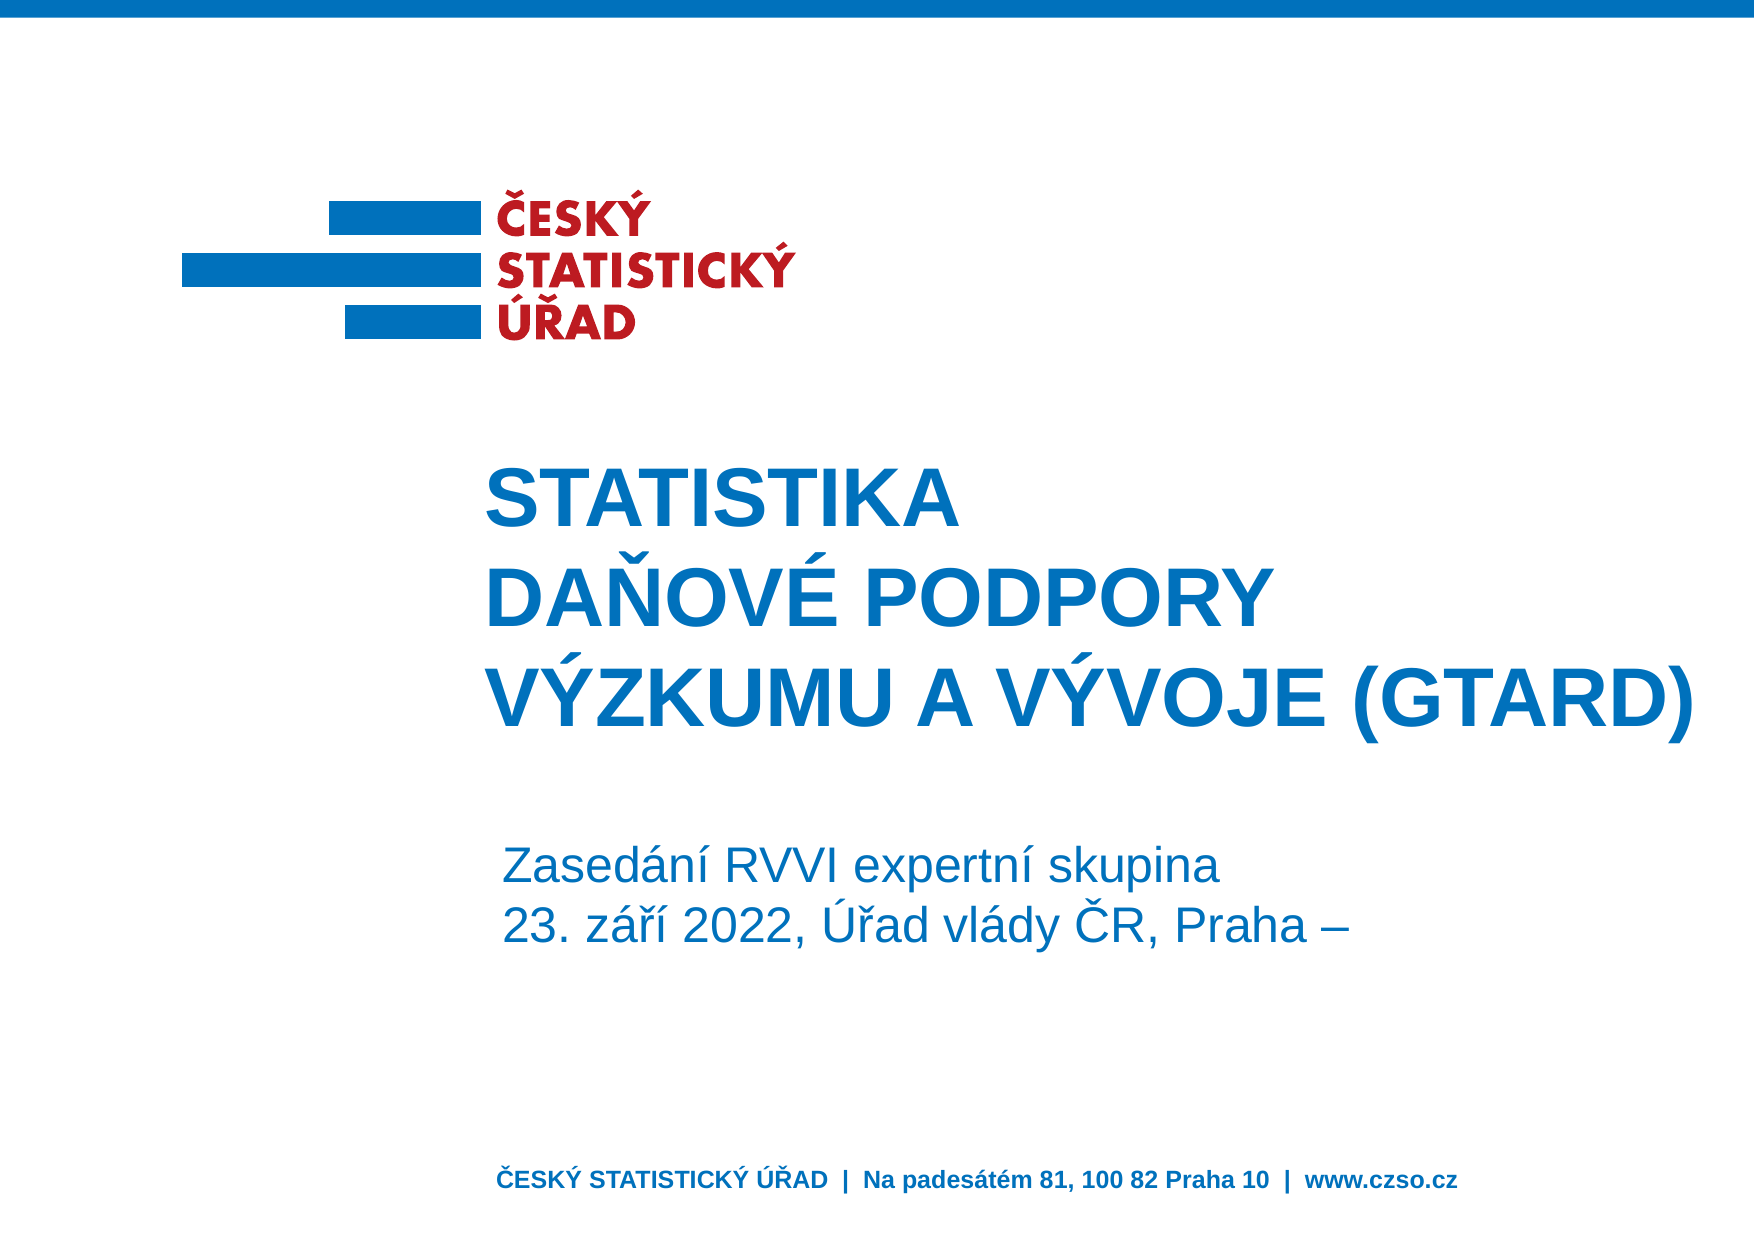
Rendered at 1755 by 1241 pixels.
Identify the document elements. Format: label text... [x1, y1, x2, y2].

list Zasedání RVVI expertní skupina 23. září 2022, Úřad vlády ČR, Praha – [502, 832, 1551, 999]
list STATISTIKA Daňové podpory výzkumu a vývoje (GTARD) [484, 442, 1755, 774]
